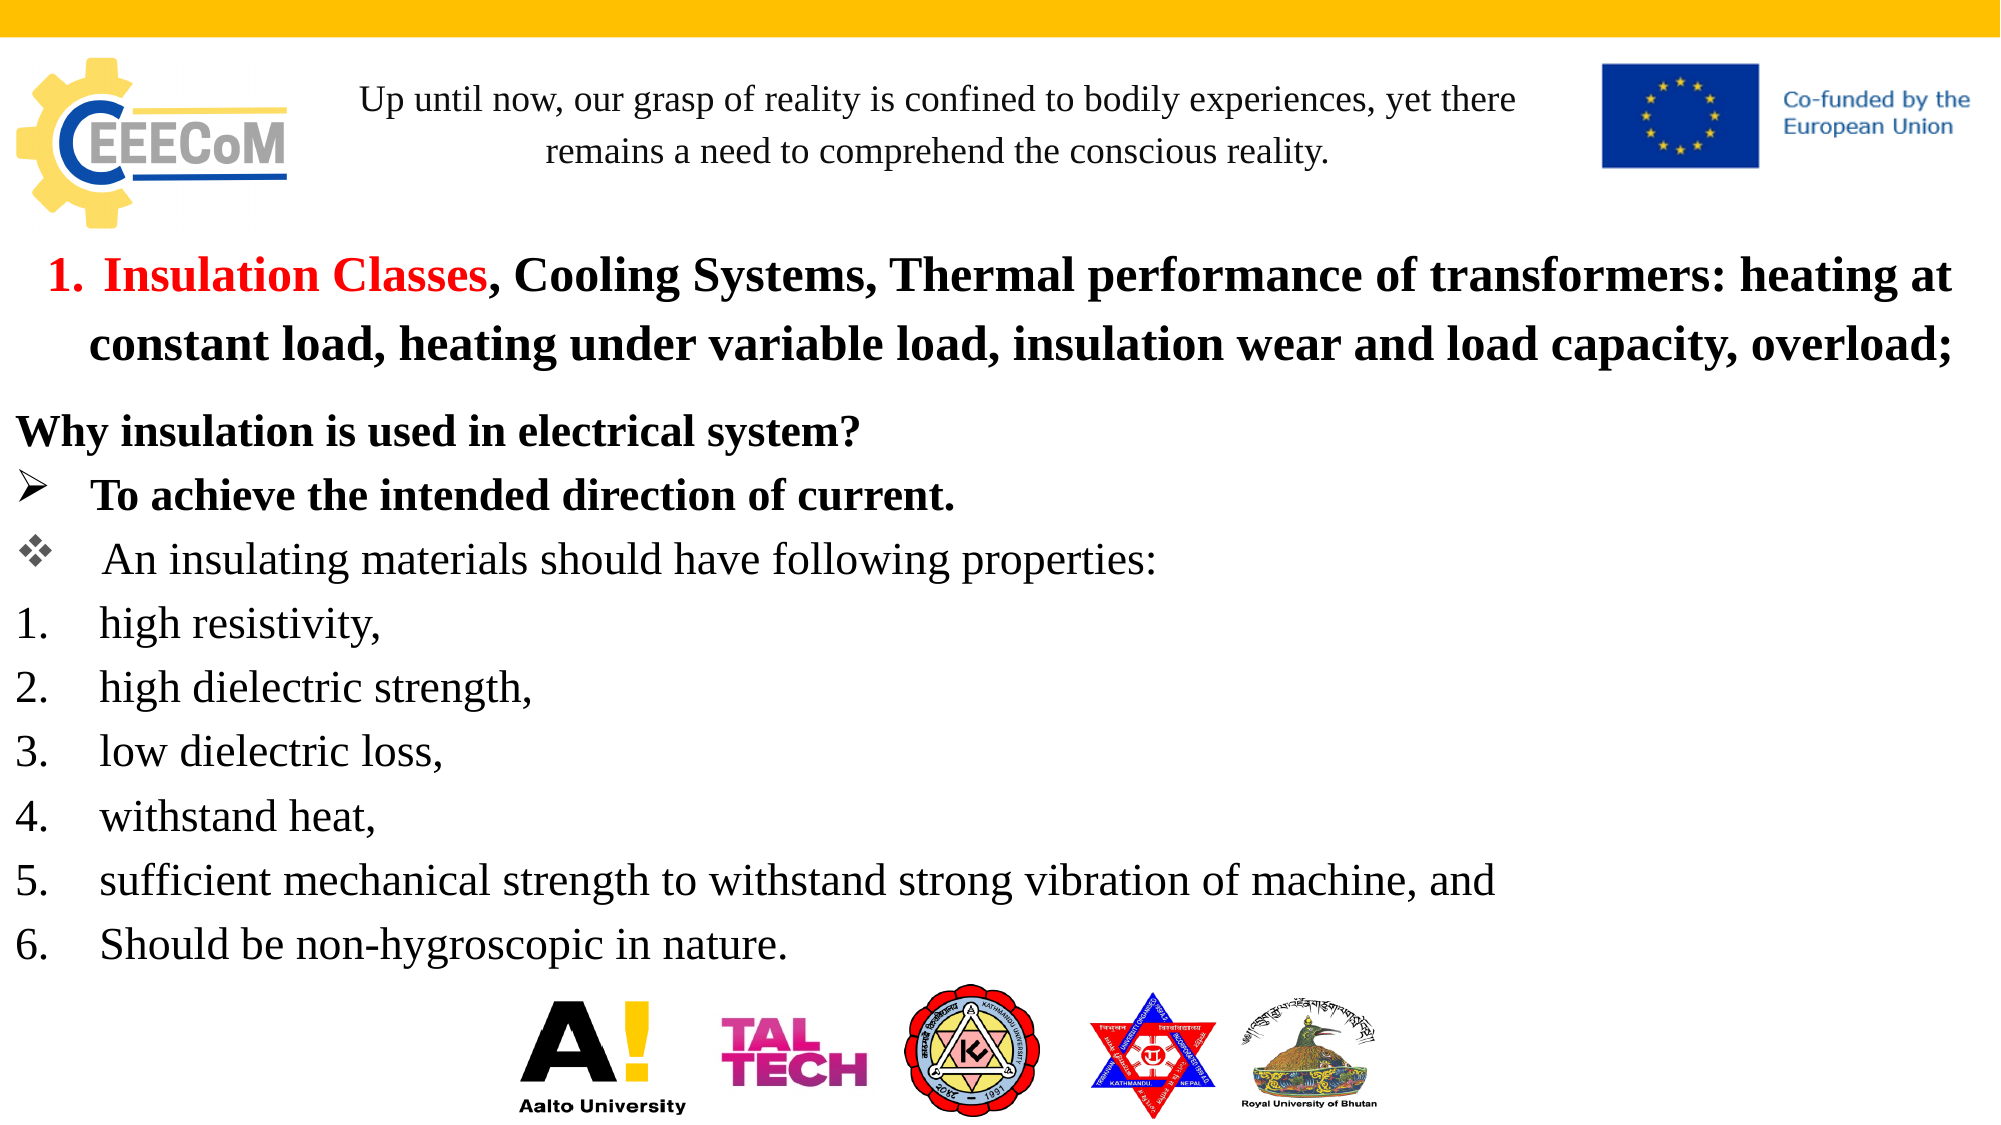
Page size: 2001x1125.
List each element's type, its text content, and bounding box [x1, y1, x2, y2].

picture [1595, 46, 2000, 181]
picture [512, 984, 1382, 1125]
picture [11, 50, 299, 224]
list Insulation Classes, Cooling Systems, Thermal performance of transformers: heating at constant load, heating under variable load, insulation wear and load capacity, overload; Why insulation is used in electrical system? To achieve the intended direction of current. An insulating materials should have following properties: high resistivity, high dielectric strength, low dielectric loss, withstand heat, sufficient mechanical strength to withstand strong vibration of machine, and Should be non-hygroscopic in nature. [0, 224, 2000, 975]
title Up until now, our grasp of reality is confined to bodily experiences, yet there remains a need to comprehend the conscious reality. [312, 37, 1565, 201]
